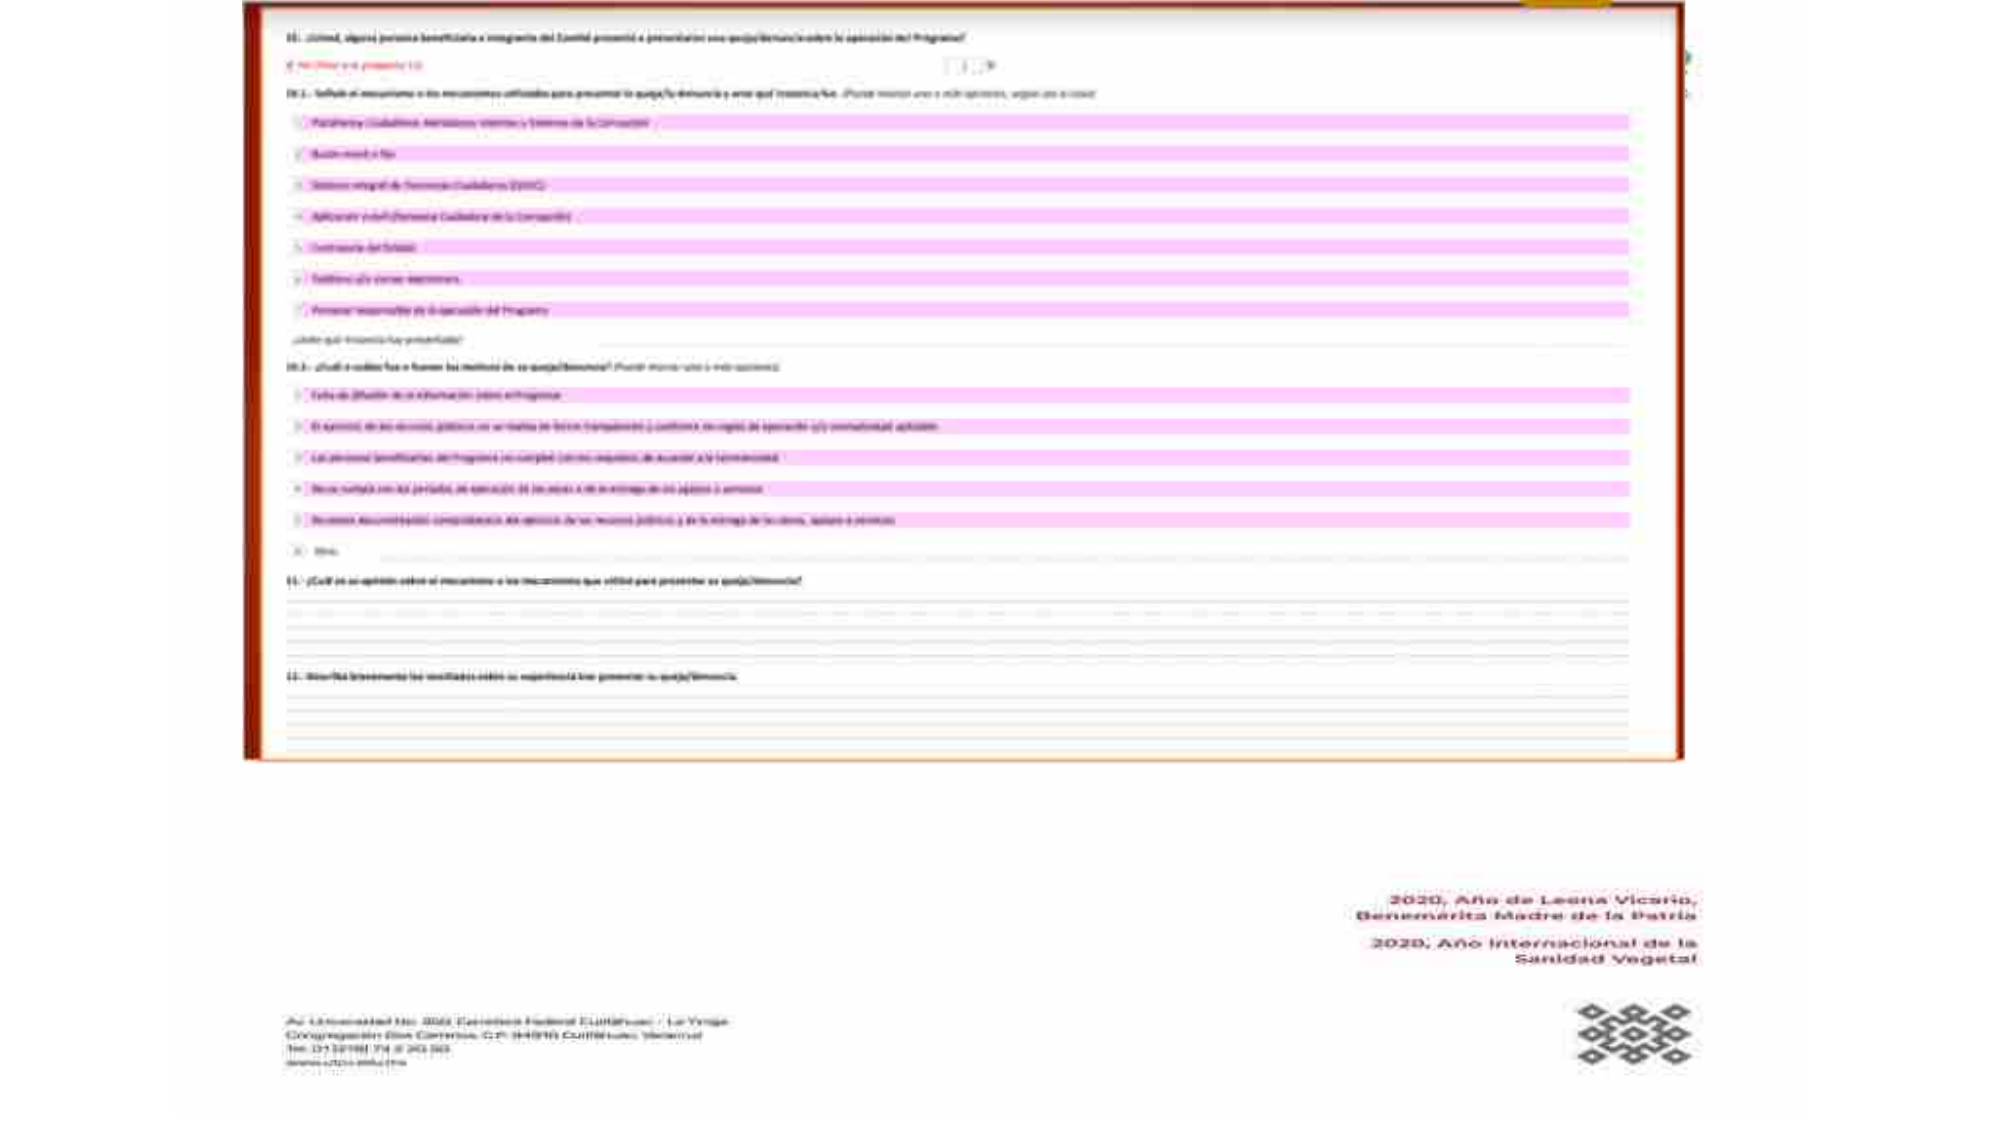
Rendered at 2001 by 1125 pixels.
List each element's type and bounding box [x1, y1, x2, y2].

picture [173, 0, 1805, 1117]
